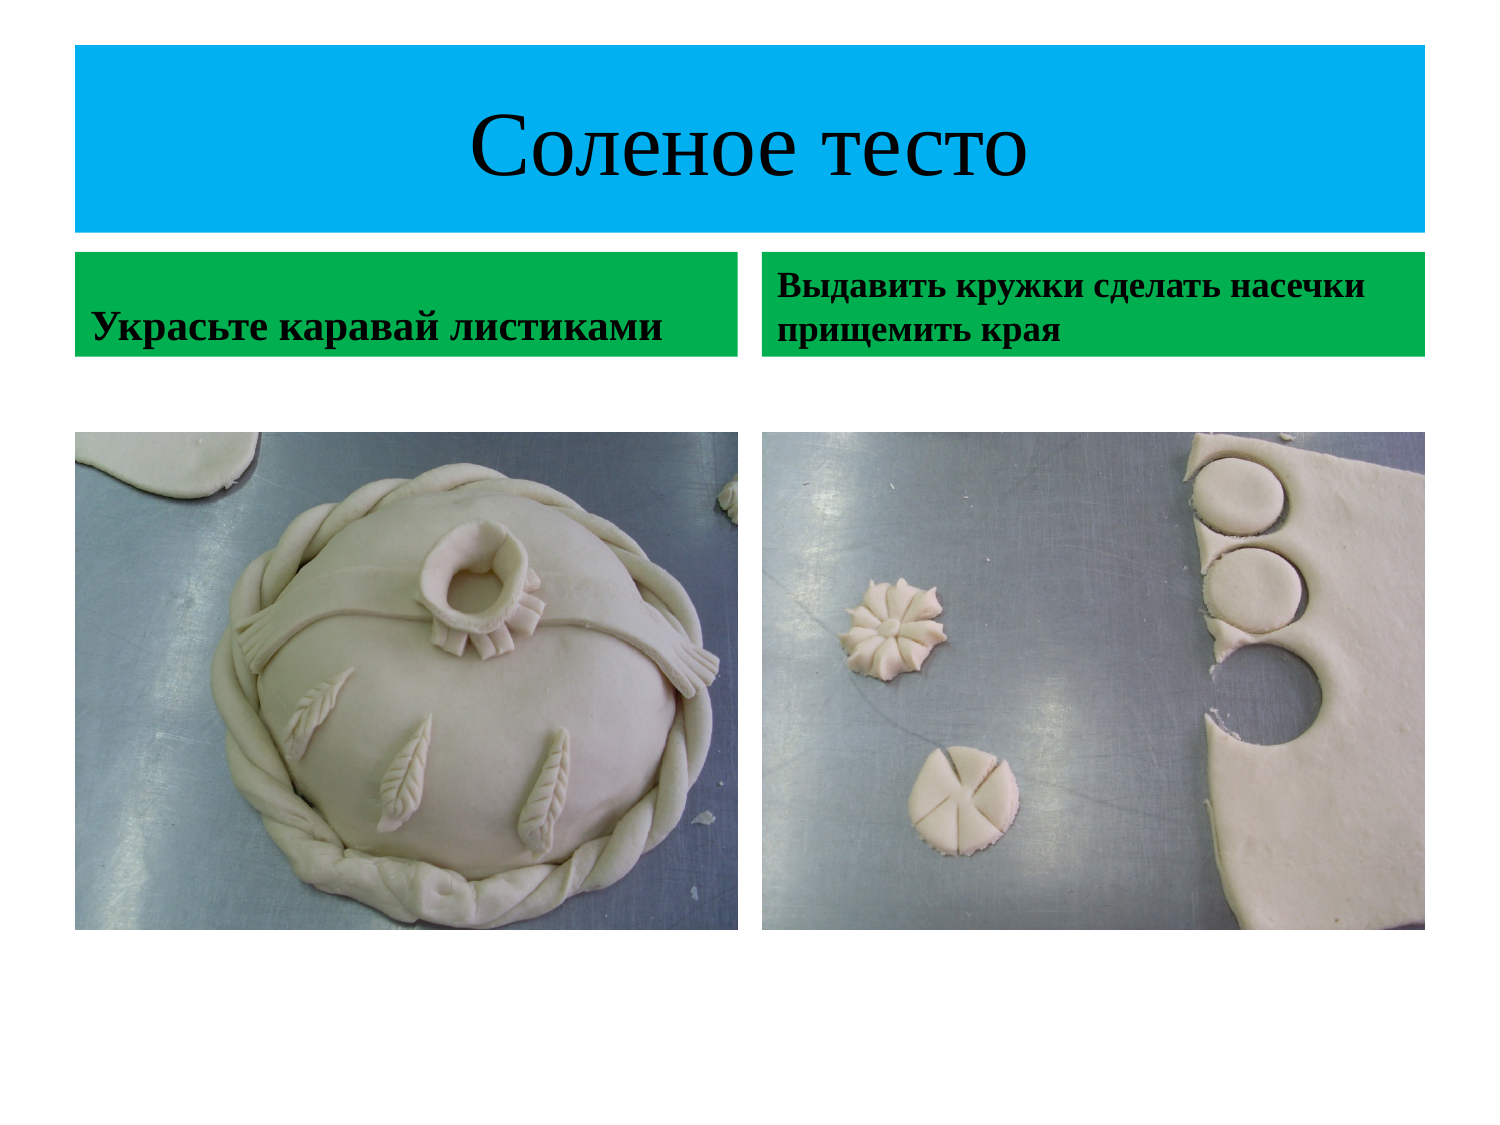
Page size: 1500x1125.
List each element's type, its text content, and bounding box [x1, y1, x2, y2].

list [761, 432, 1425, 930]
title Соленое тесто [75, 45, 1425, 233]
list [74, 432, 738, 930]
list Выдавить кружки сделать насечки прищемить края [761, 251, 1425, 357]
list Украсьте каравай листиками [75, 251, 738, 357]
